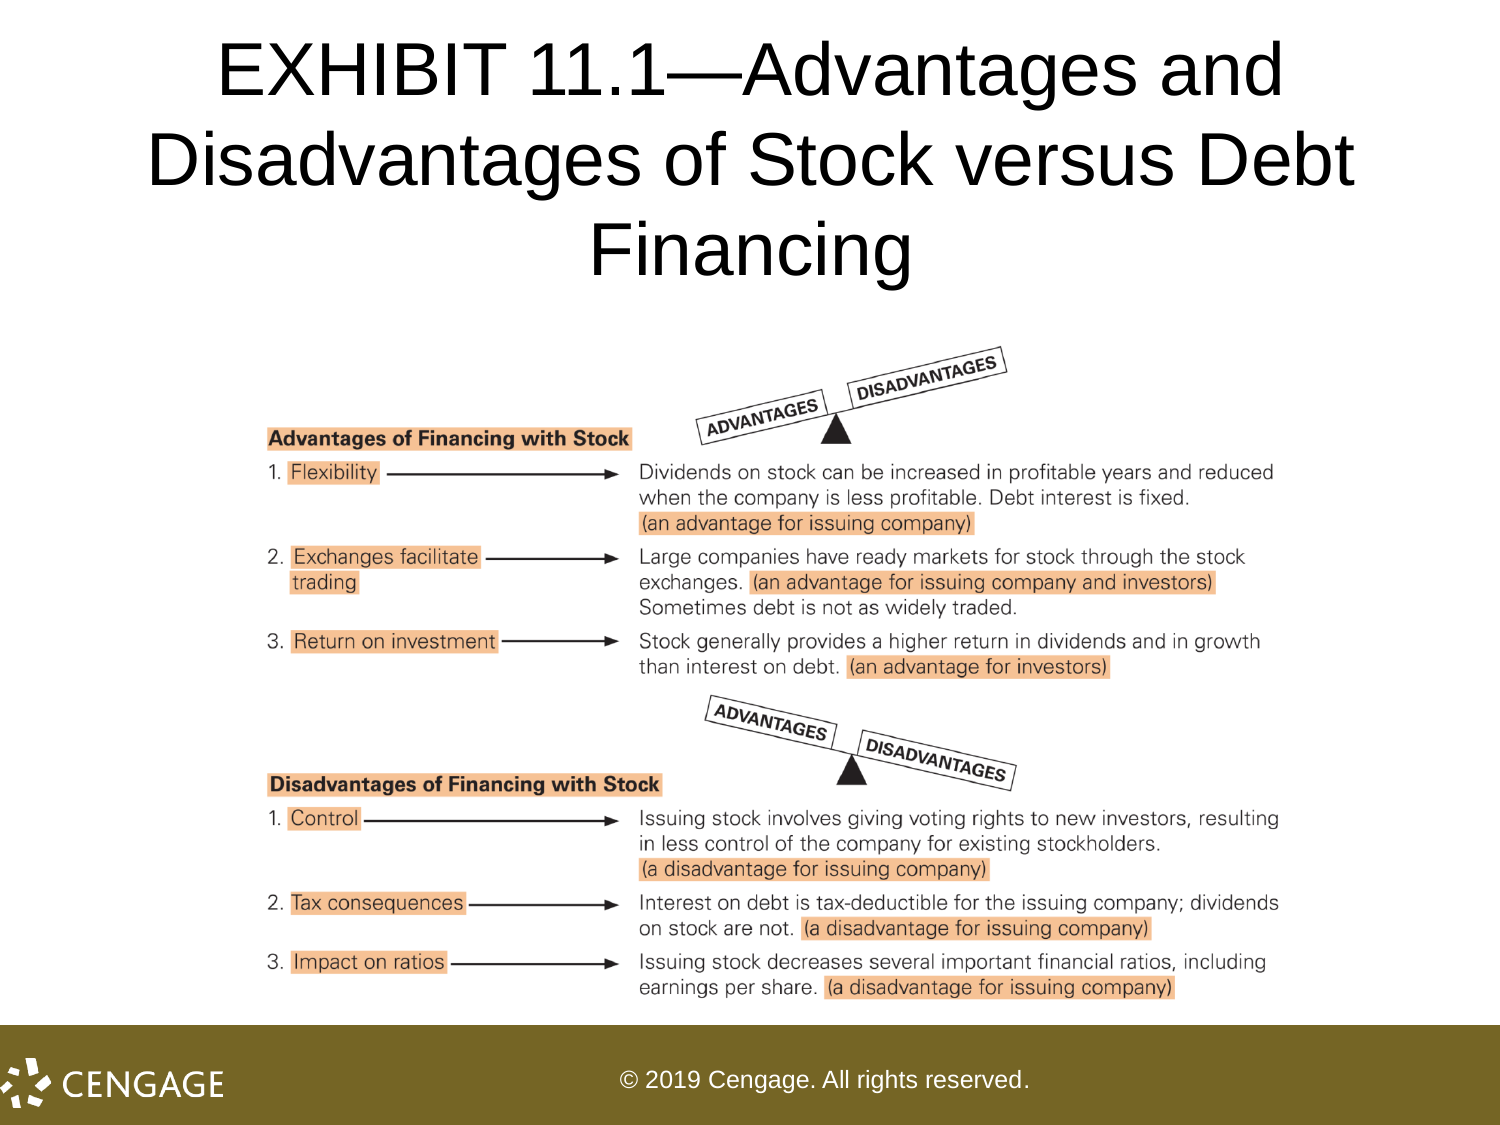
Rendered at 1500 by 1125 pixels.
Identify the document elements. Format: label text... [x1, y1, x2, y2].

title EXHIBIT 11.1—Advantages and Disadvantages of Stock versus Debt Financing [27, 22, 1475, 288]
picture [0, 1058, 223, 1108]
picture [213, 332, 1289, 1007]
